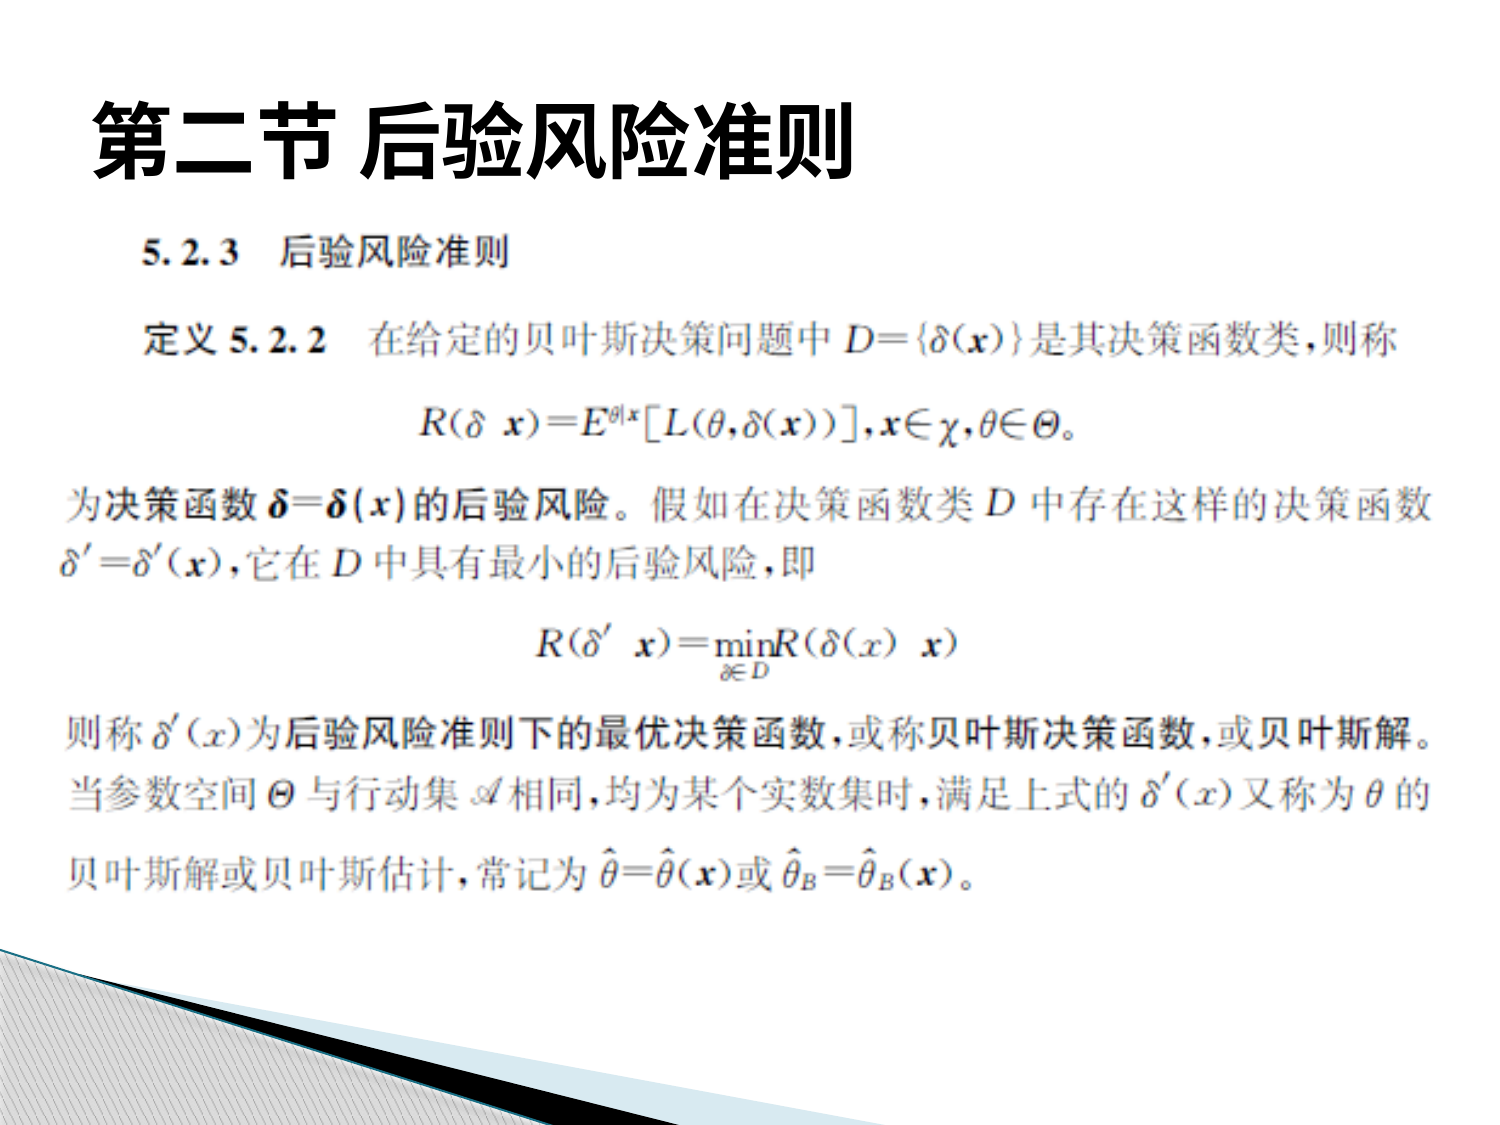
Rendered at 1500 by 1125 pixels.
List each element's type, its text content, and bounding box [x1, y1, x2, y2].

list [46, 222, 1456, 903]
title 第二节 后验风险准则 [75, 45, 1425, 222]
